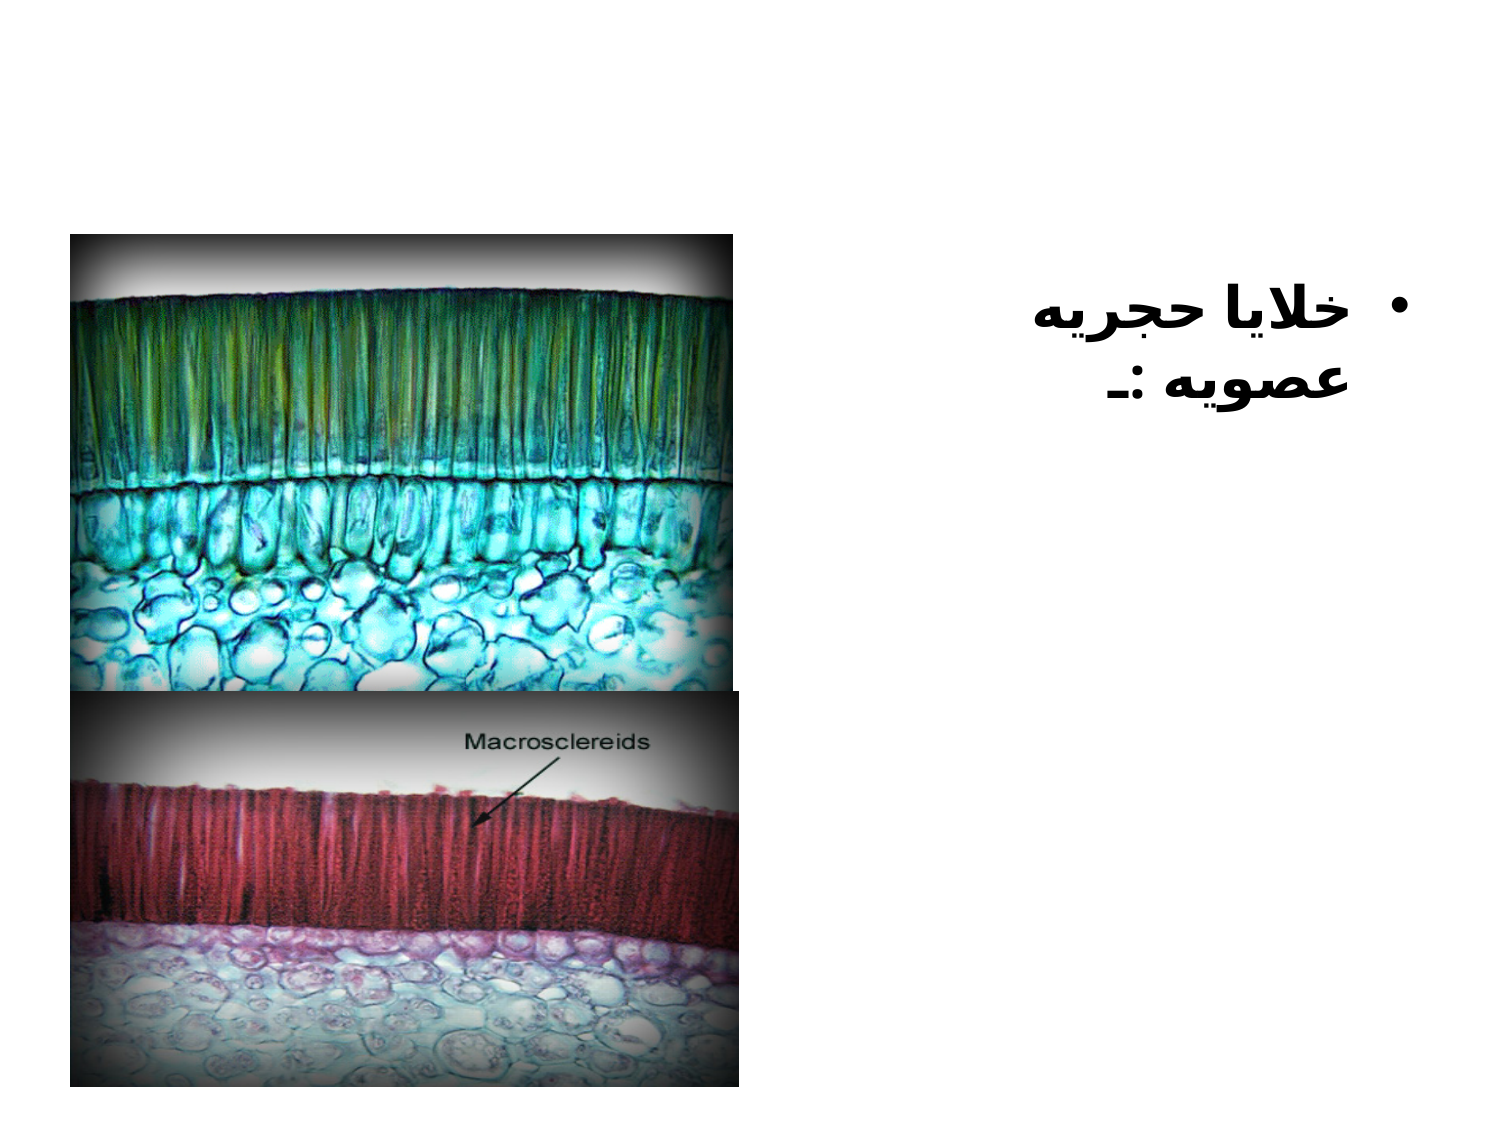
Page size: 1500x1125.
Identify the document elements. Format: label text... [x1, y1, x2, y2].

picture [70, 691, 739, 1087]
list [70, 234, 733, 690]
list خلايا حجريه عصويه :ـ [762, 262, 1425, 1005]
